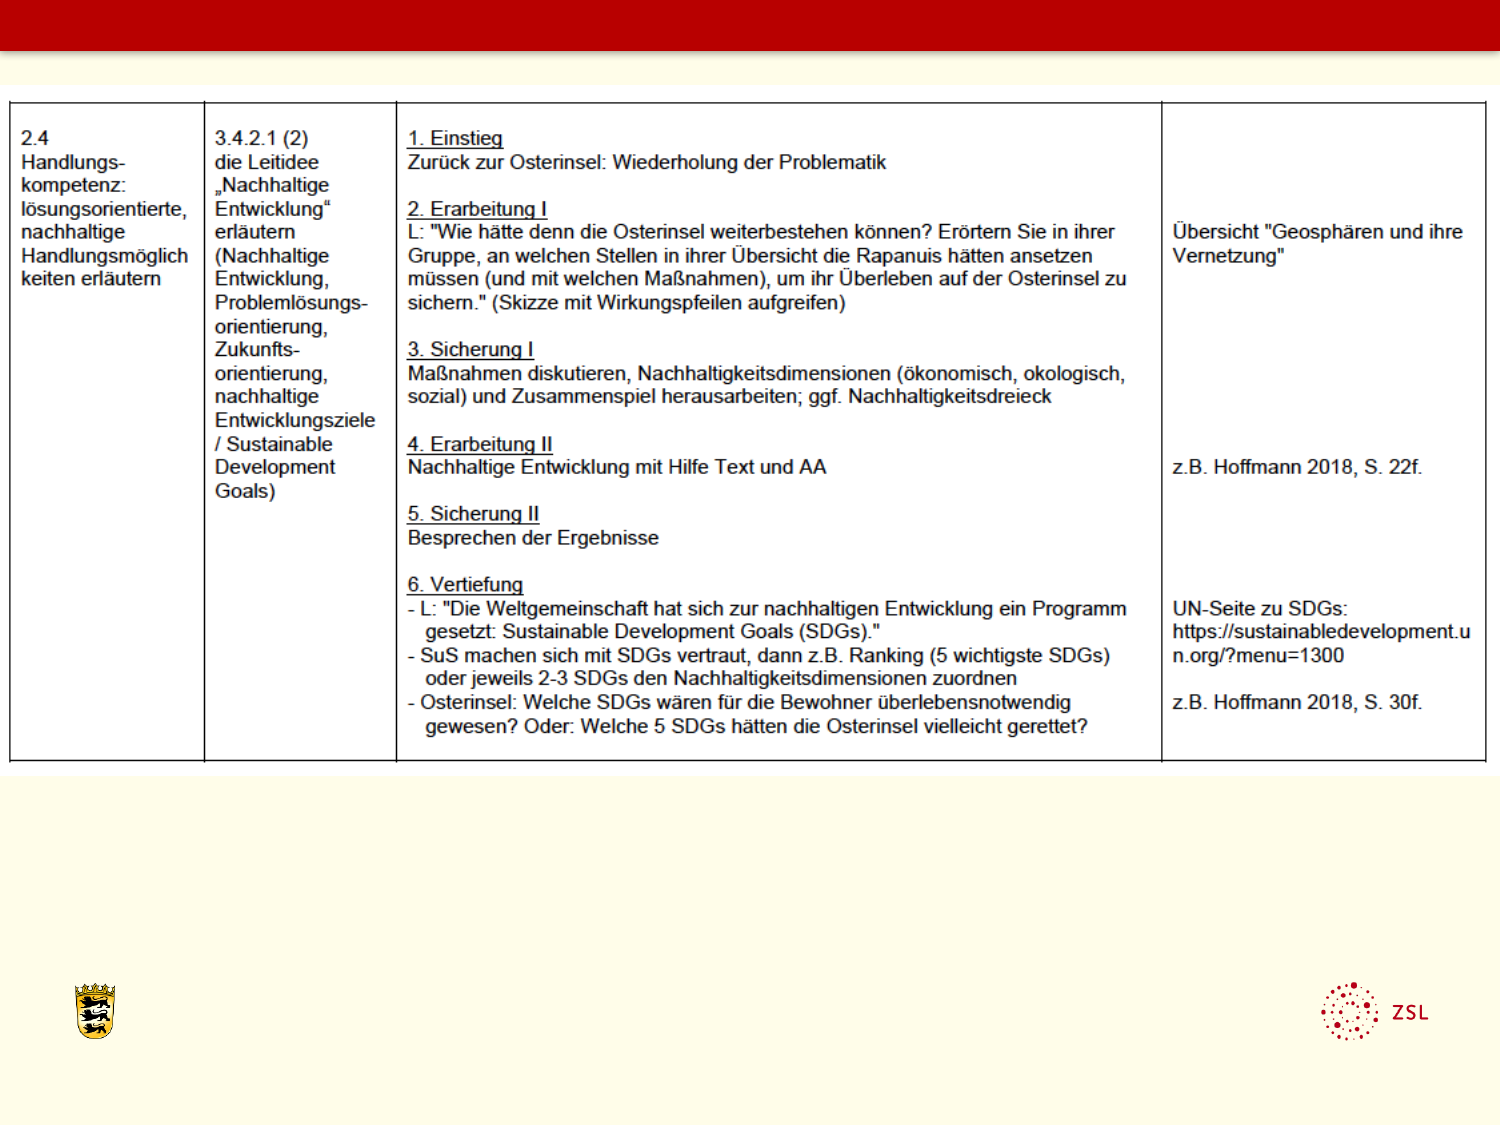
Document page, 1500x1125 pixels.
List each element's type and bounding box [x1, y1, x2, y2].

picture [1320, 981, 1429, 1041]
picture [0, 85, 1500, 776]
picture [73, 981, 117, 1041]
